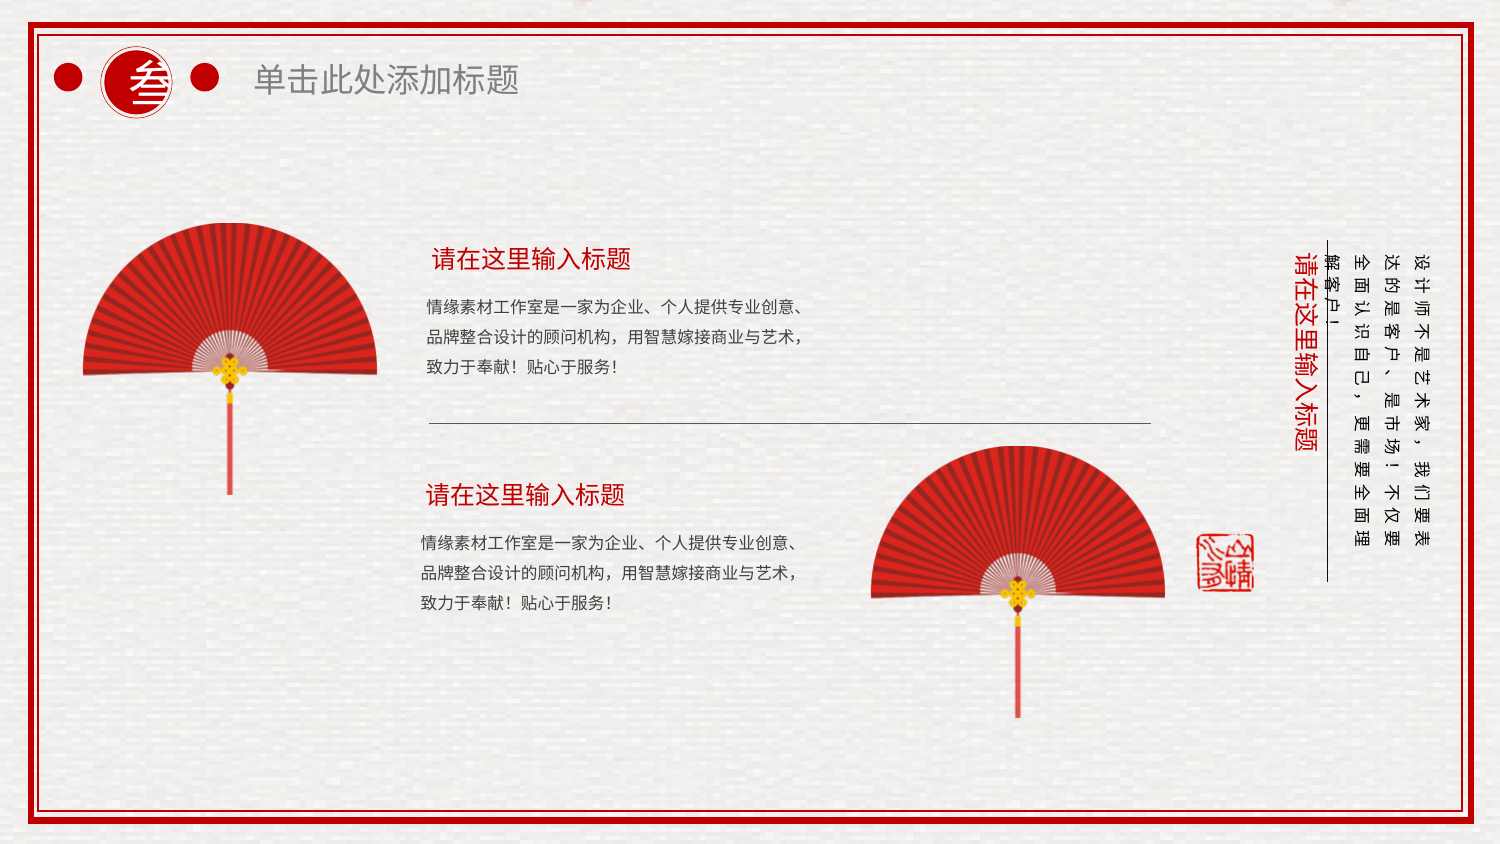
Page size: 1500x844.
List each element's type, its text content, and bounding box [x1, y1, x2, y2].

text_box 请在这里输入标题 [419, 237, 781, 279]
picture [0, 0, 1500, 844]
text_box 情缘素材工作室是一家为企业、个人提供专业创意、品牌整合设计的顾问机构，用智慧嫁接商业与艺术，致力于奉献！贴心于服务！ [409, 517, 834, 619]
text_box 情缘素材工作室是一家为企业、个人提供专业创意、品牌整合设计的顾问机构，用智慧嫁接商业与艺术，致力于奉献！贴心于服务！ [415, 281, 840, 383]
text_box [1269, 237, 1445, 582]
text_box 请在这里输入标题 [413, 473, 775, 515]
